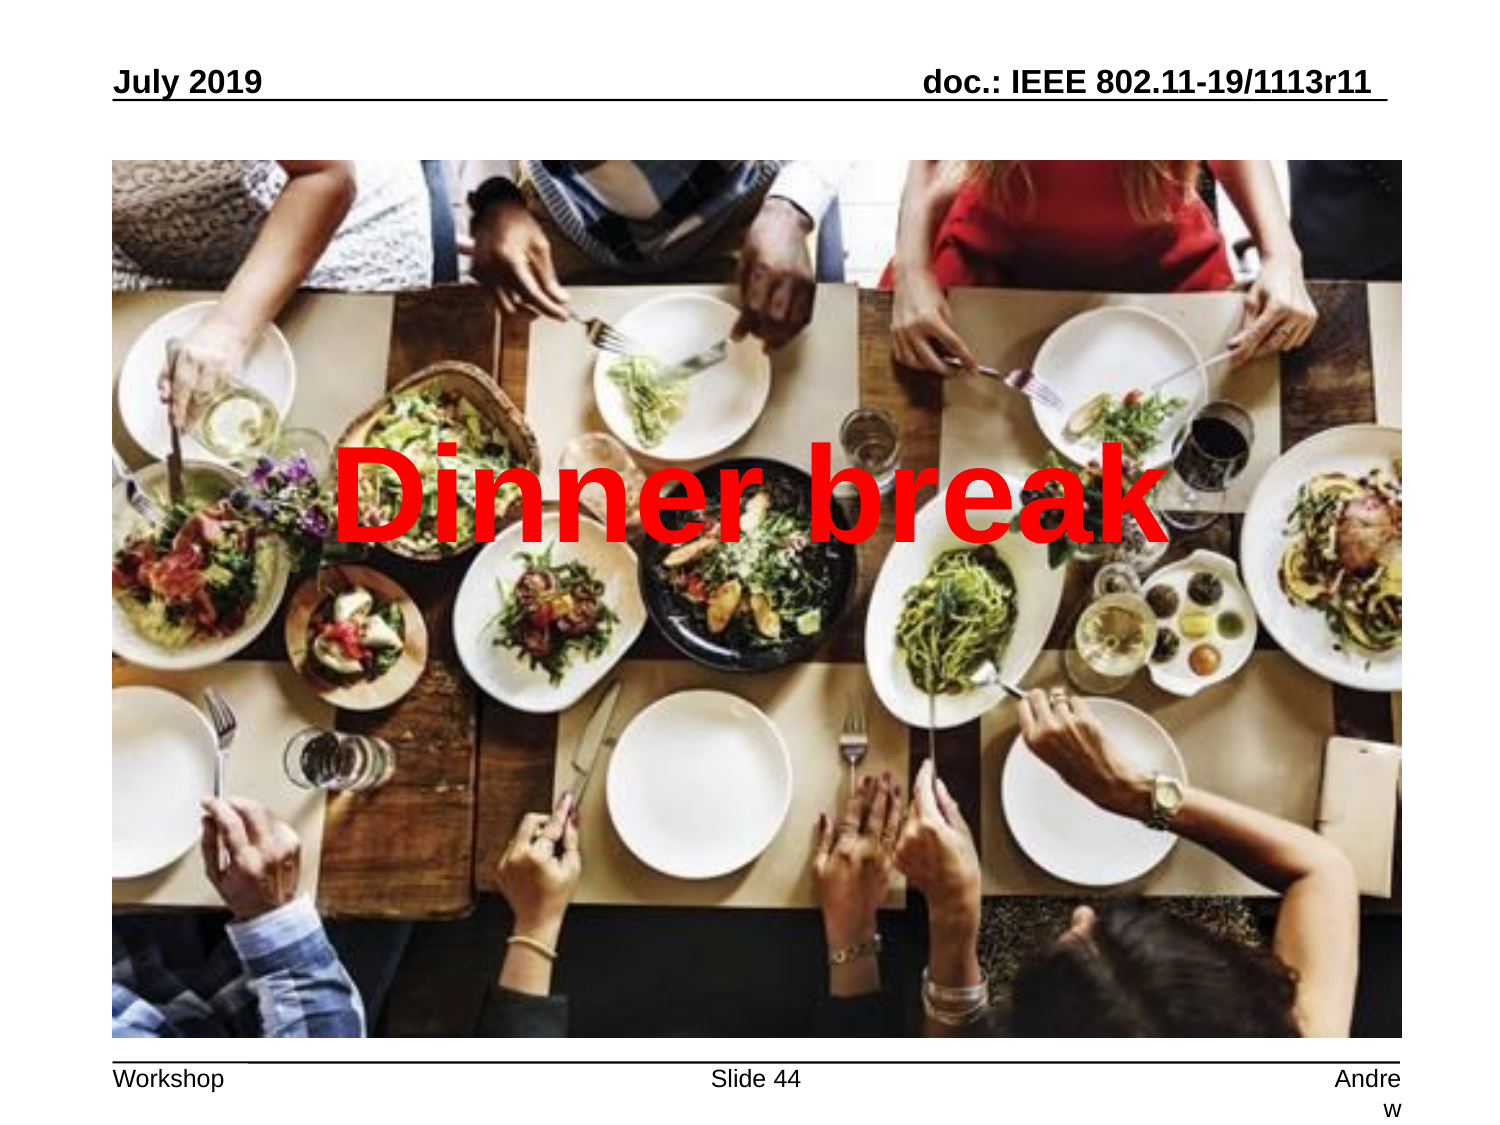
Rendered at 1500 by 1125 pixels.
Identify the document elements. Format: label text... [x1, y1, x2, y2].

picture [112, 160, 1402, 1038]
slide_number Slide 44 [709, 1061, 803, 1093]
footer Andrew Myles, Cisco [1320, 1061, 1402, 1093]
